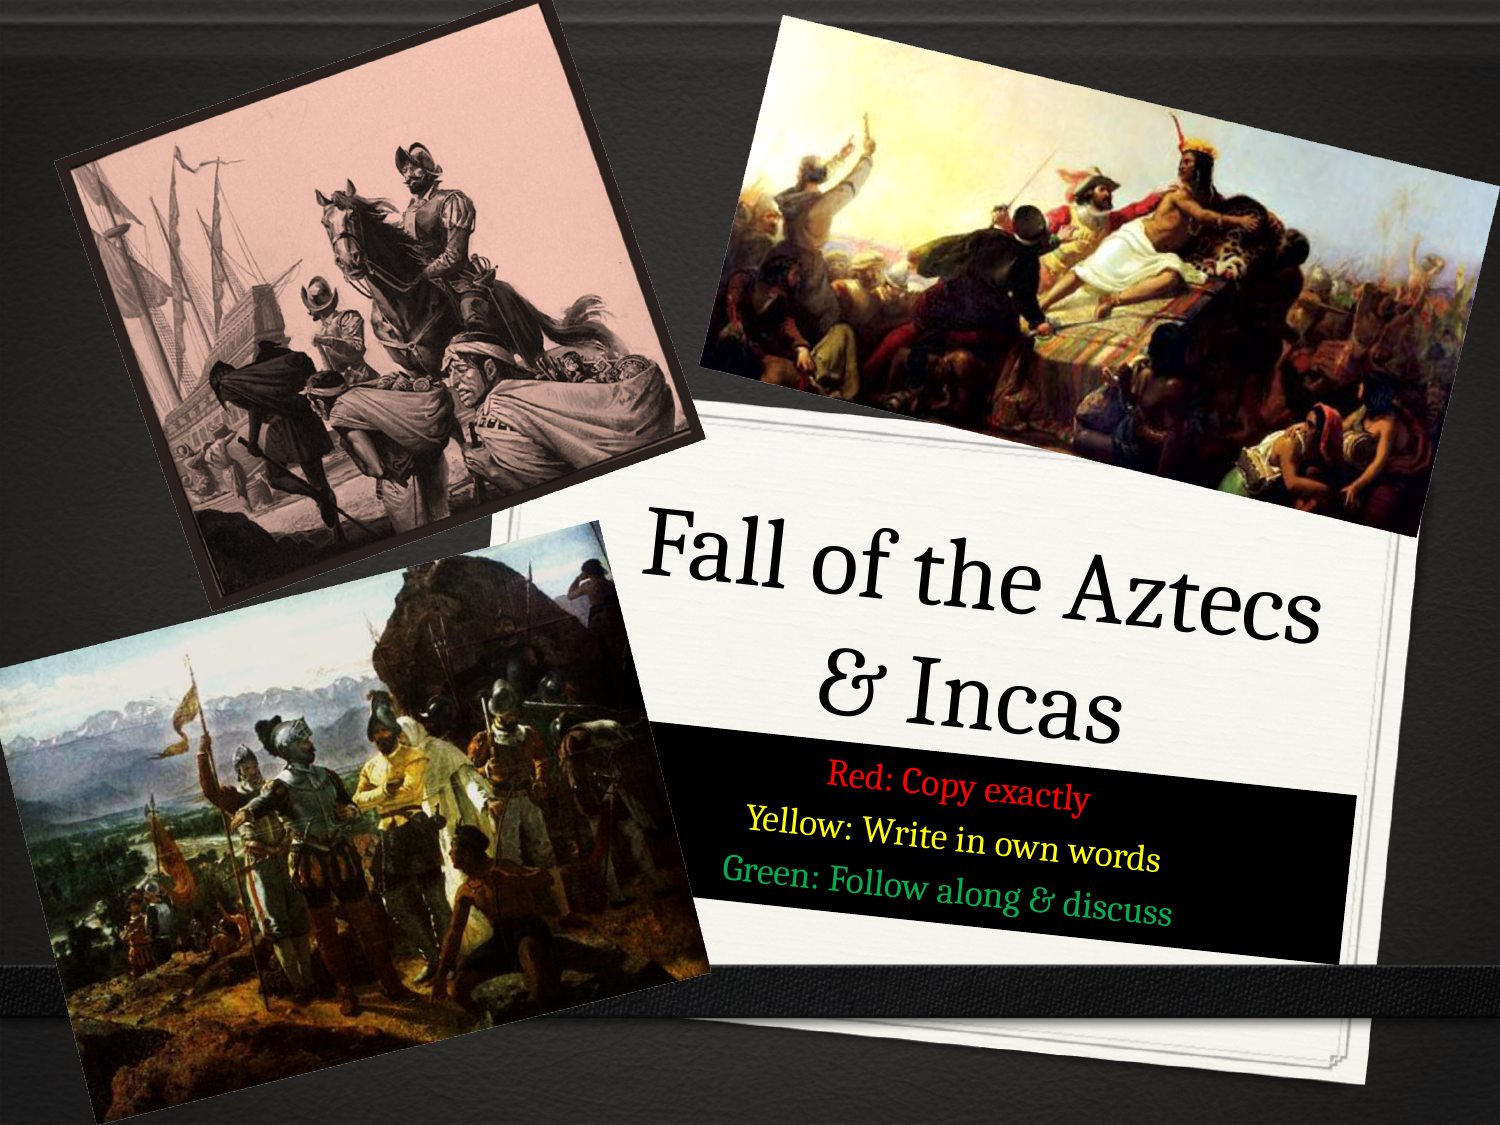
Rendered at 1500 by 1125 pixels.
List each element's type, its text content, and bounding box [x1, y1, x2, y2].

picture [0, 16, 1500, 1124]
title Fall of the Aztecs & Incas [606, 459, 1388, 798]
subtitle Red: Copy exactly Yellow: Write in own words Green: Follow along & discuss [670, 723, 1357, 966]
